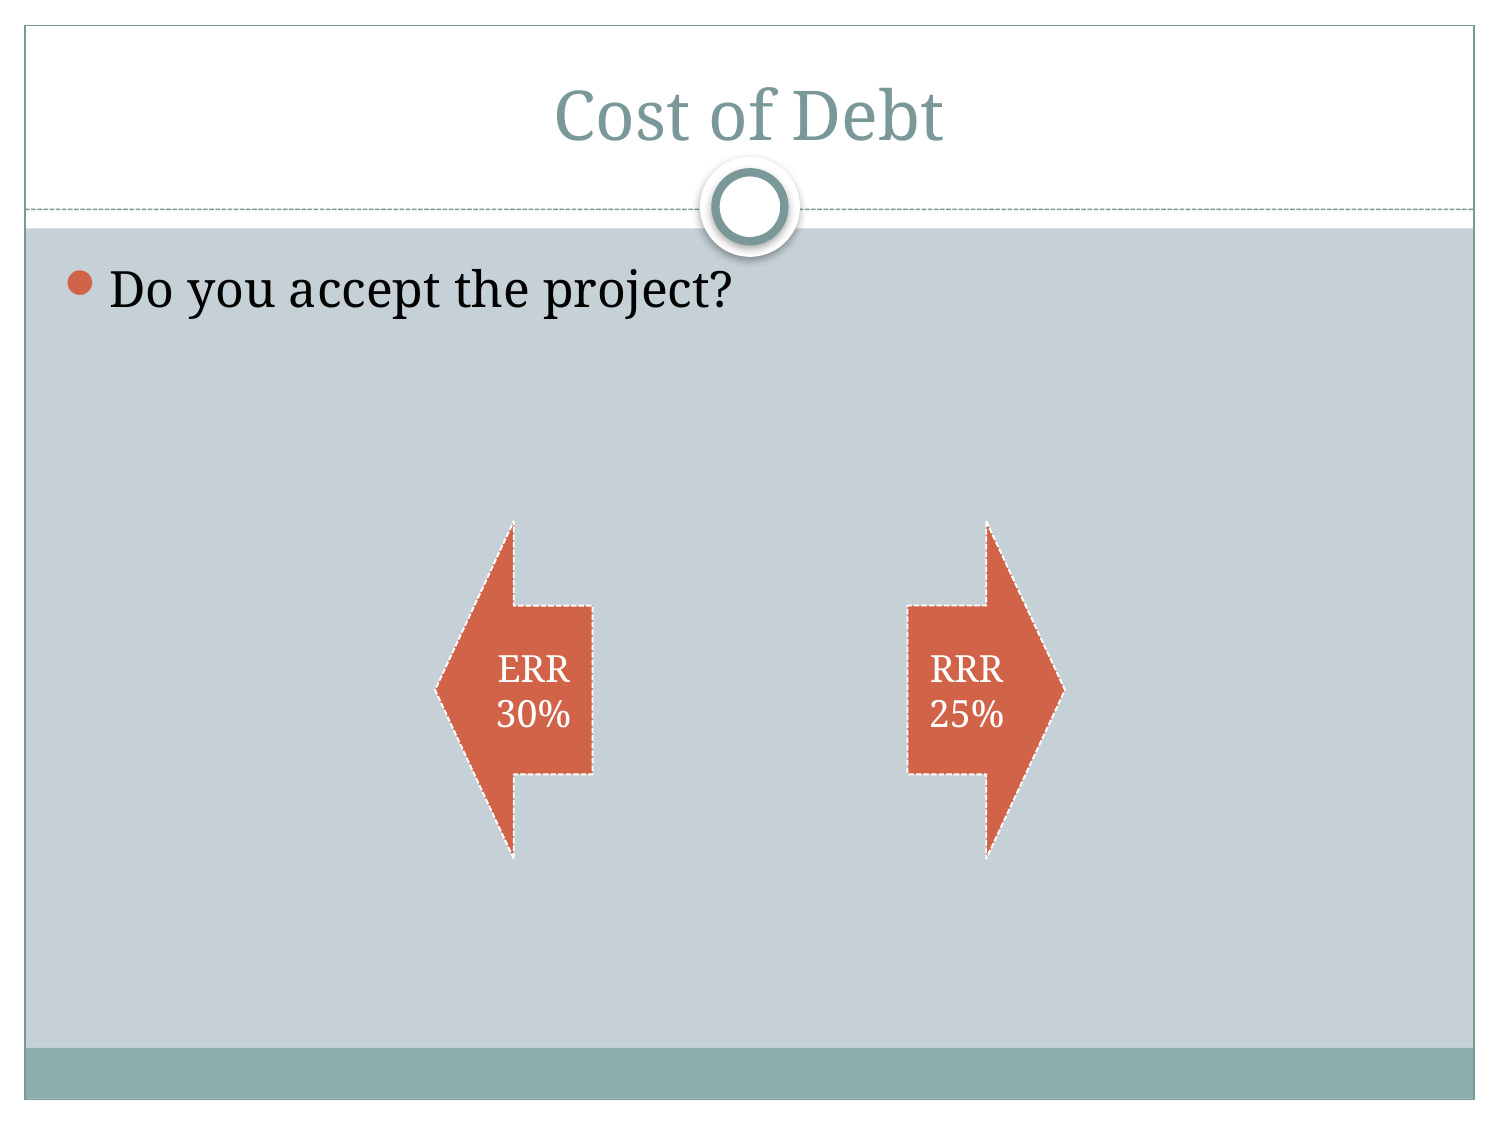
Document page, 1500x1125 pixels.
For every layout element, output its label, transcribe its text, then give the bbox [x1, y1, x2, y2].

title Cost of Debt [49, 37, 1450, 162]
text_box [74, 374, 1426, 1006]
list Do you accept the project? [49, 250, 1445, 1001]
